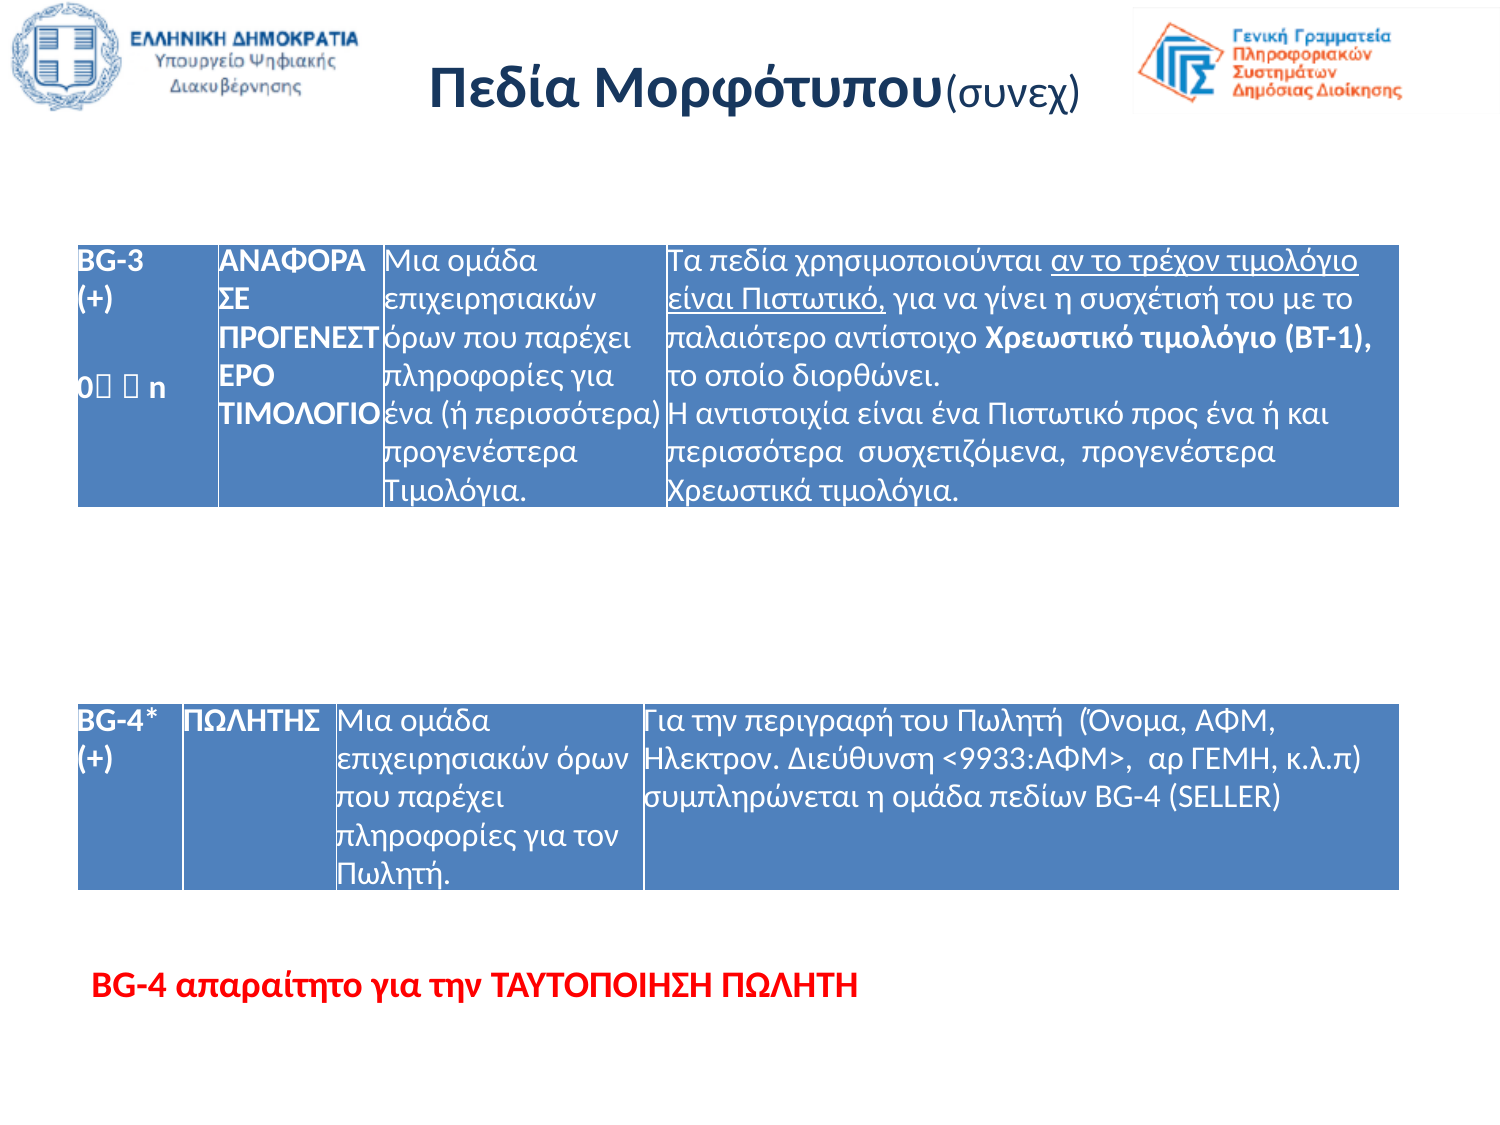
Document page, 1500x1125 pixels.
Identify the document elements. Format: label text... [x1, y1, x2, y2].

text_box BG-4 απαραίτητο για την ΤΑΥΤΟΠΟΙΗΣΗ ΠΩΛΗΤΗ [76, 952, 1058, 1012]
text_box Πεδία Μορφότυπου(συνεχ) [277, 54, 1235, 161]
table_header Μια ομάδα επιχειρησιακών όρων που παρέχει πληροφορίες για ένα (ή περισσότερα) προγενέστερα Τιμολόγια. [385, 245, 666, 507]
table_header BG-3 (+) 0  n [78, 245, 218, 507]
table_header Μια ομάδα επιχειρησιακών όρων που παρέχει πληροφορίες για τον Πωλητή. [337, 704, 643, 890]
table_header ΠΩΛΗΤΗΣ [184, 704, 336, 890]
table_header ΑΝΑΦΟΡΑ ΣΕ ΠΡΟΓΕΝΕΣΤΕΡΟ ΤΙΜΟΛΟΓΙΟ [219, 245, 383, 507]
table_header BG-4* (+) [78, 704, 182, 890]
table_header Για την περιγραφή του Πωλητή (Όνομα, ΑΦΜ, Ηλεκτρον. Διεύθυνση <9933:ΑΦΜ>, αρ ΓΕΜΗ, κ.λ.π) συμπληρώνεται η ομάδα πεδίων BG-4 (SELLER) [645, 704, 1399, 890]
table_header Τα πεδία χρησιμοποιούνται αν το τρέχον τιμολόγιο είναι Πιστωτικό, για να γίνει η συσχέτισή του με το παλαιότερο αντίστοιχο Χρεωστικό τιμολόγιο (ΒΤ-1), το οποίο διορθώνει. Η αντιστοιχία είναι ένα Πιστωτικό προς ένα ή και περισσότερα συσχετιζόμενα, προγενέστερα Χρεωστικά τιμολόγια. [668, 245, 1399, 507]
